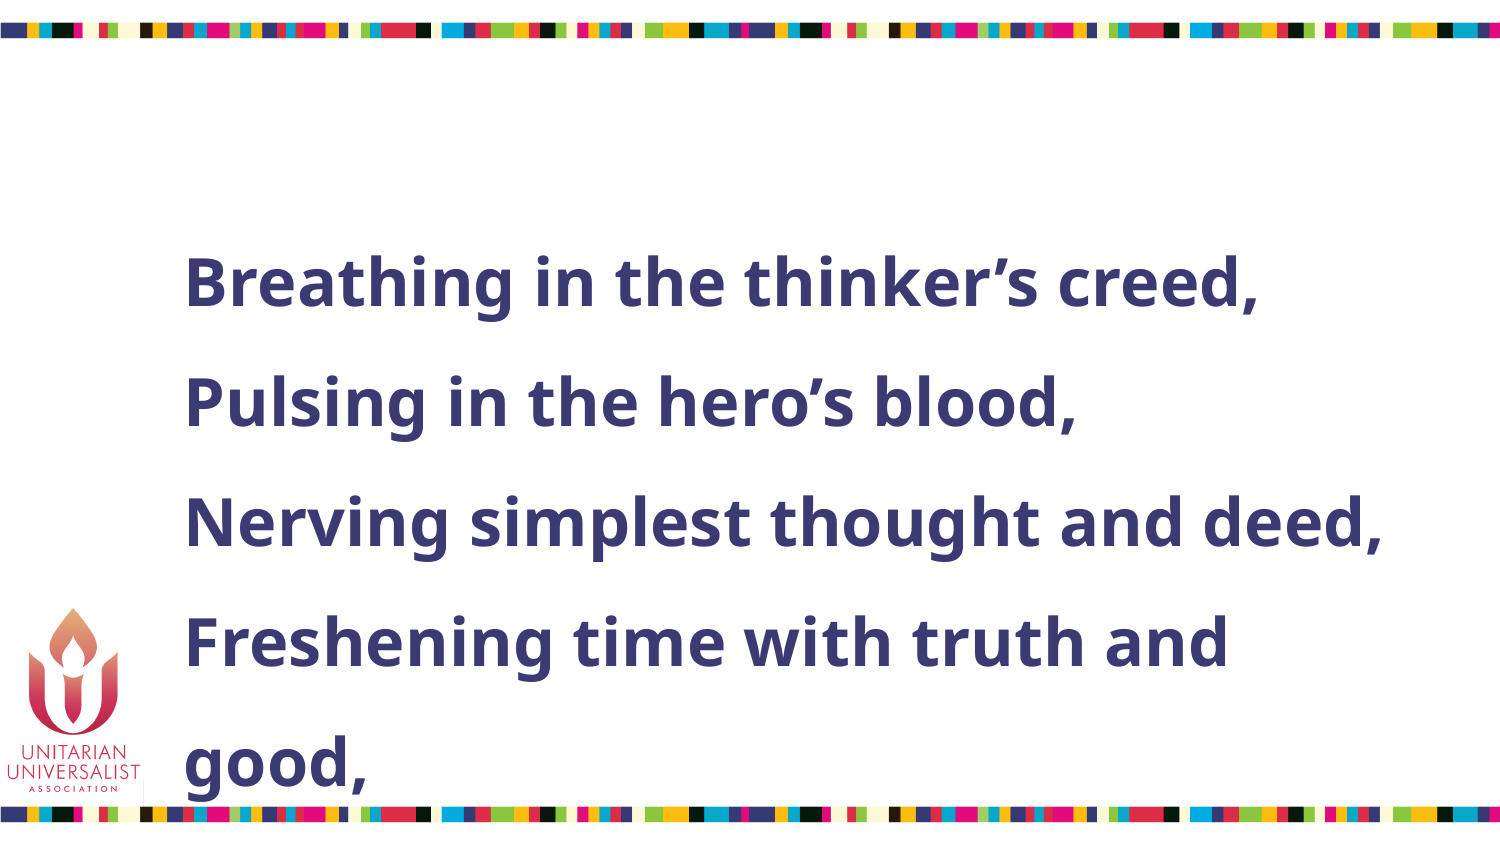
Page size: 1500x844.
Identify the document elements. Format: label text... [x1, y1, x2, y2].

picture [0, 600, 1500, 824]
text_box Breathing in the thinker’s creed, Pulsing in the hero’s blood, Nerving simplest thought and deed, Freshening time with truth and good, [168, 184, 1421, 805]
picture [0, 22, 1500, 40]
